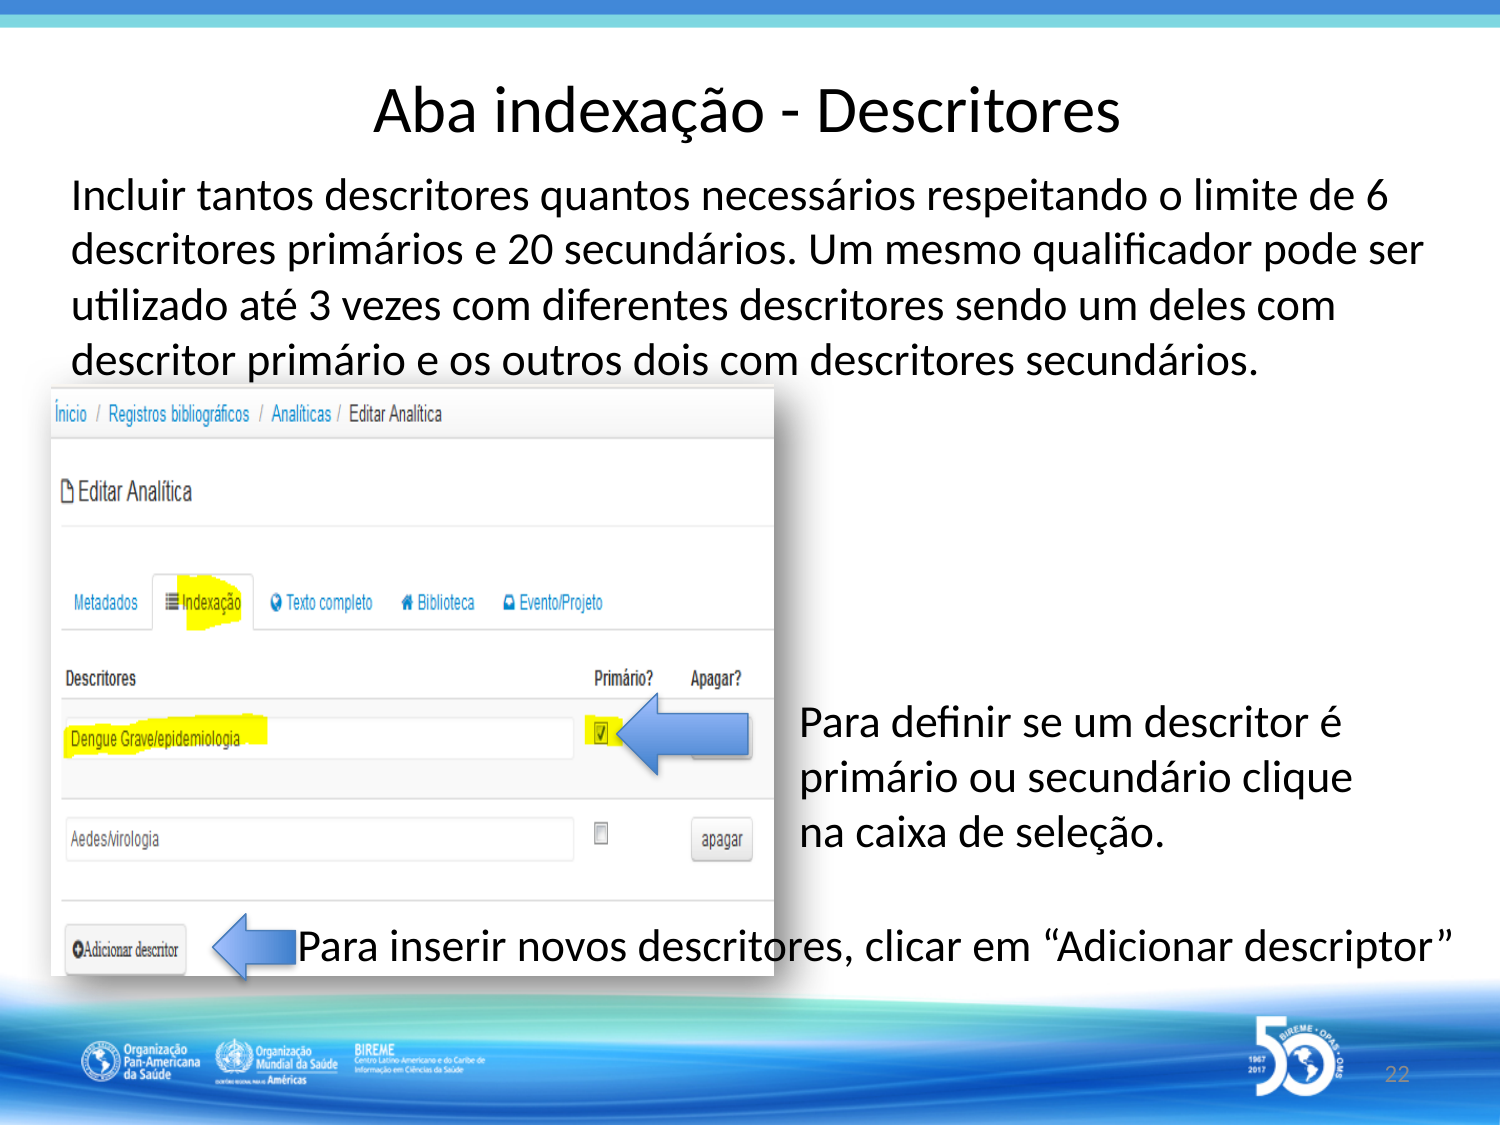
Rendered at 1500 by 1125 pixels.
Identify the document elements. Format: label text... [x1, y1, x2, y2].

text_box Para inserir novos descritores, clicar em “Adicionar descriptor” [778, 908, 1481, 979]
text_box Incluir tantos descritores quantos necessários respeitando o limite de 6 descritores primários e 20 secundários. Um mesmo qualificador pode ser utilizado até 3 vezes com diferentes descritores sendo um deles com descritor primário e os outros dois com descritores secundários. [56, 156, 1469, 392]
picture [0, 0, 1500, 1125]
title Aba indexação - Descritores [72, 54, 1423, 156]
slide_number 22 [1074, 1042, 1425, 1103]
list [51, 384, 774, 977]
text_box Para definir se um descritor é primário ou secundário clique na caixa de seleção. [784, 683, 1407, 864]
